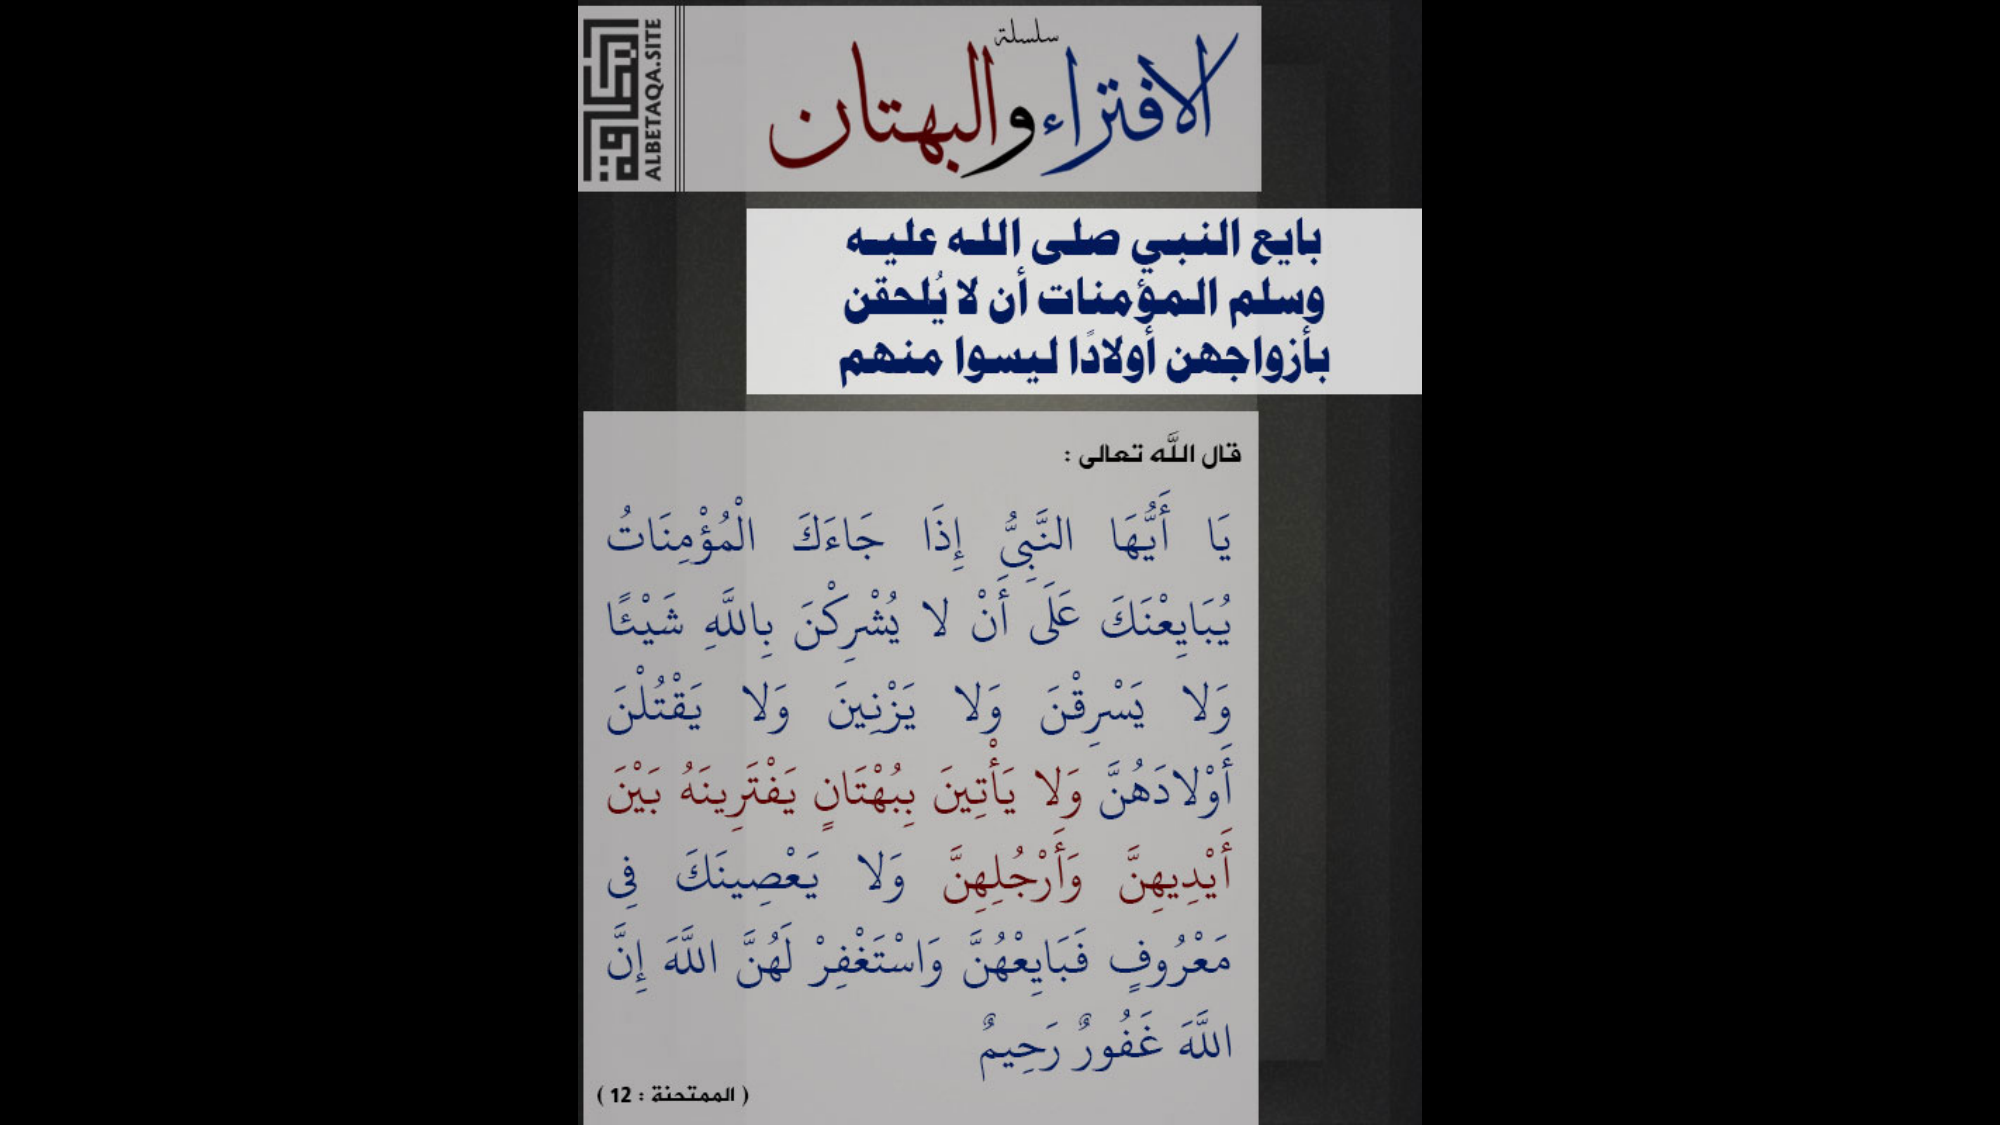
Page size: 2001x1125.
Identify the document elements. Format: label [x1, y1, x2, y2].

picture [578, 0, 1422, 1125]
